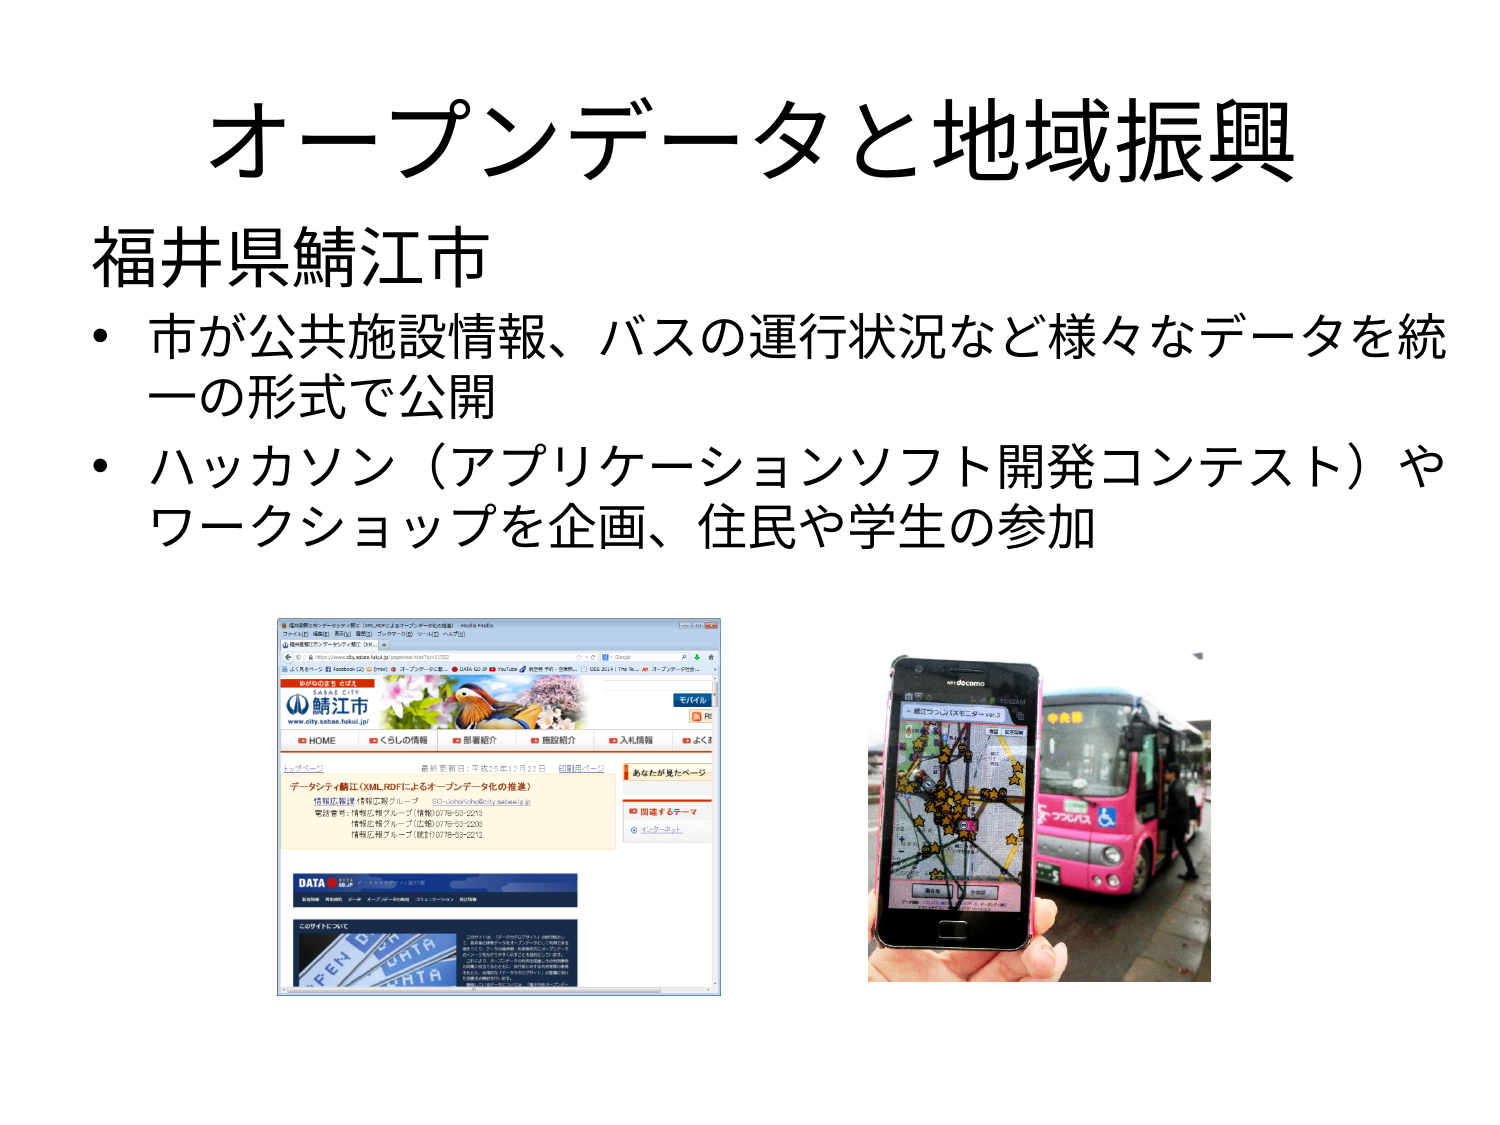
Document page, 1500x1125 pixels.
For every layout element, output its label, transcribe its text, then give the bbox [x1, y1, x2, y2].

picture [867, 631, 1211, 983]
title オープンデータと地域振興 [75, 45, 1425, 233]
picture [277, 618, 721, 996]
list 福井県鯖江市 市が公共施設情報、バスの運行状況など様々なデータを統一の形式で公開 ハッカソン（アプリケーションソフト開発コンテスト）やワークショップを企画、住民や学生の参加 [76, 208, 1483, 953]
